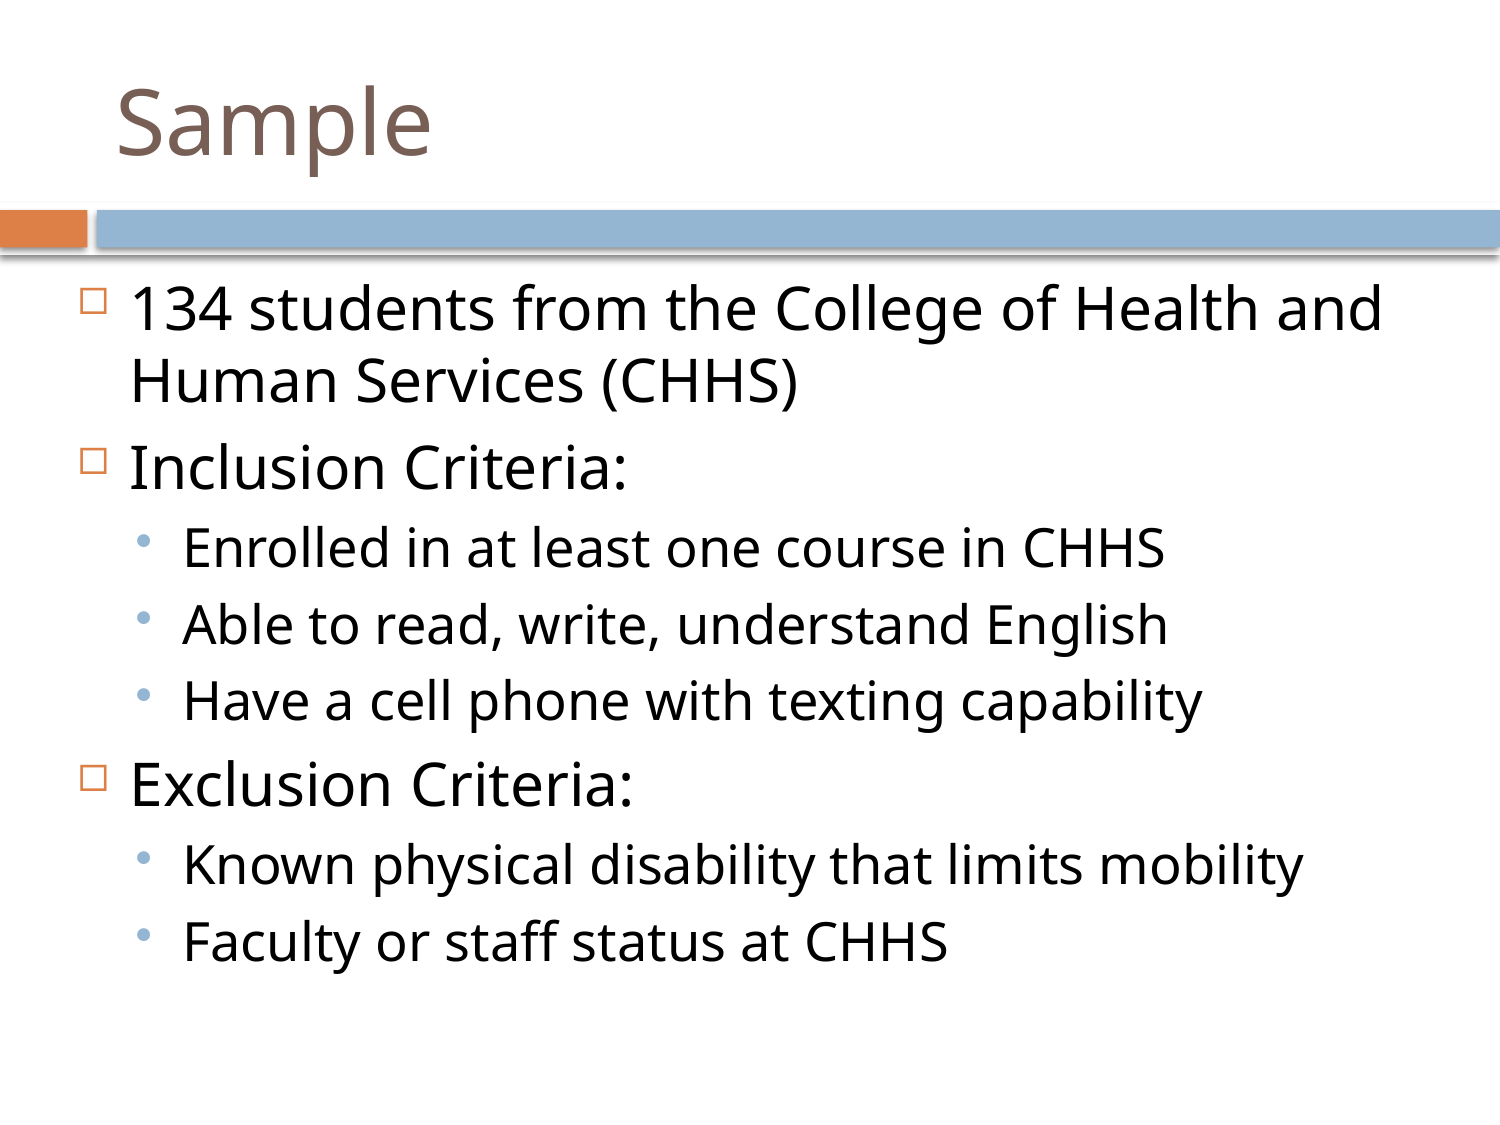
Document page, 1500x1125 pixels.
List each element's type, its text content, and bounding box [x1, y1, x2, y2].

title Sample [100, 37, 1438, 200]
list 134 students from the College of Health and Human Services (CHHS) Inclusion Criteria: Enrolled in at least one course in CHHS Able to read, write, understand English Have a cell phone with texting capability Exclusion Criteria: Known physical disability that limits mobility Faculty or staff status at CHHS [62, 262, 1450, 1043]
